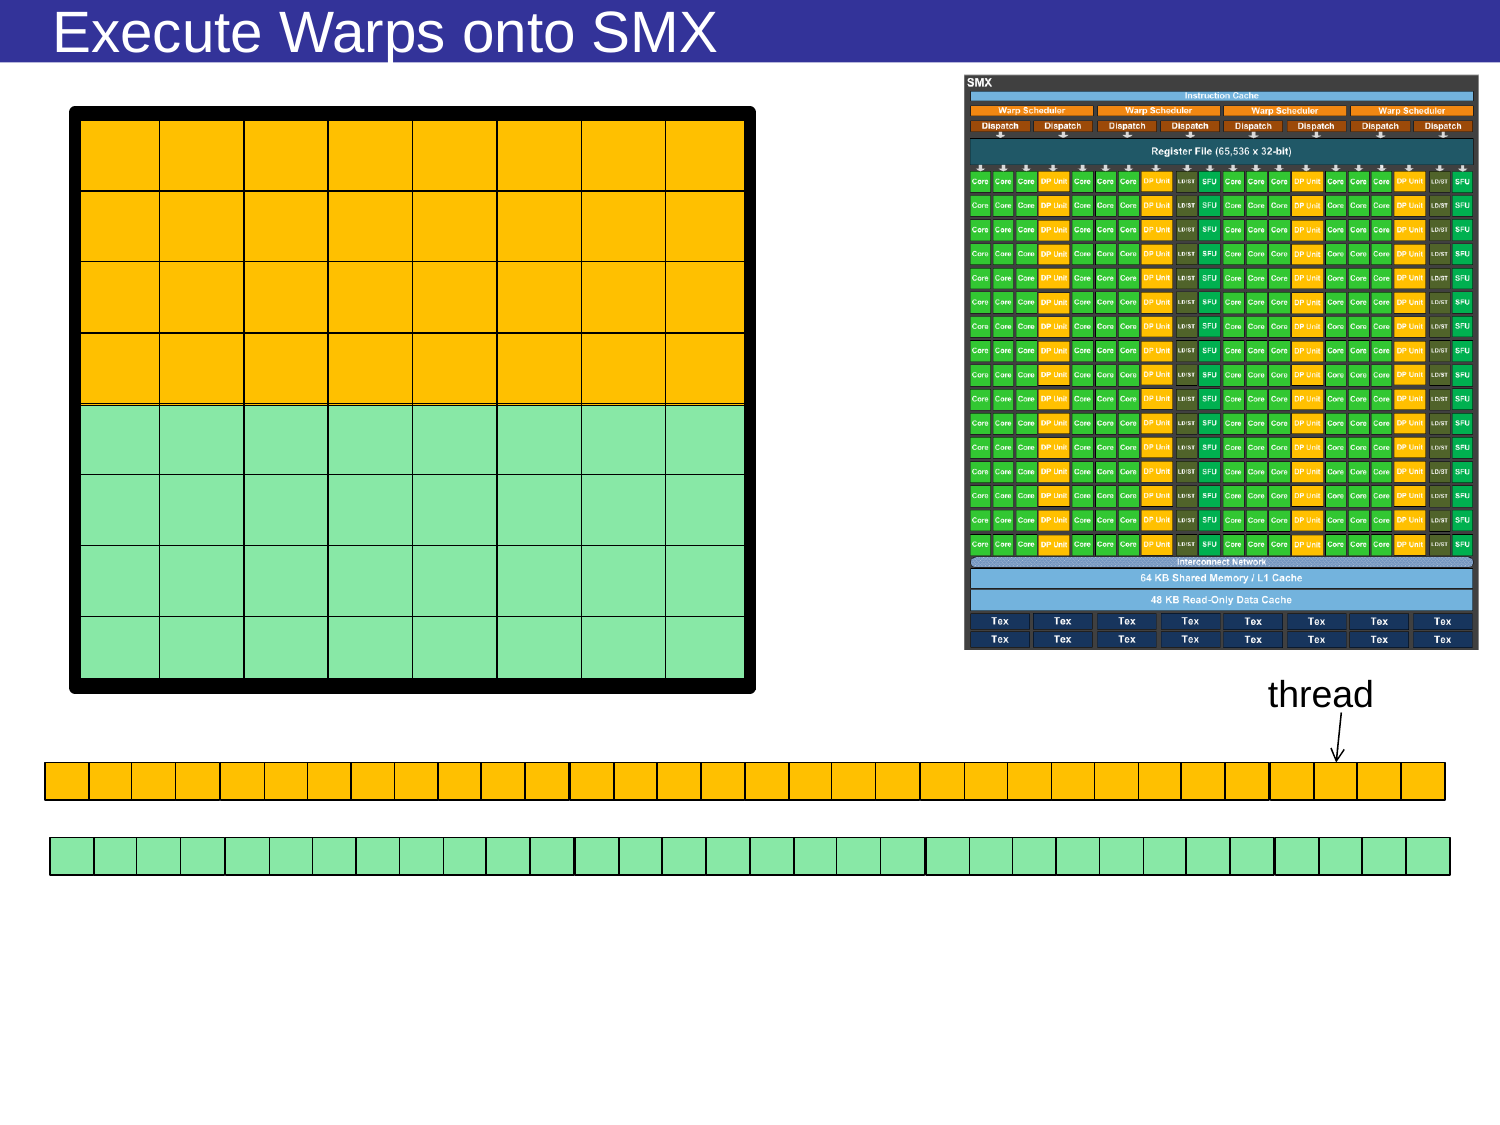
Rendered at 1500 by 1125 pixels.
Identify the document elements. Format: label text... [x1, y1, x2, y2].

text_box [74, 112, 751, 688]
picture [964, 74, 1479, 651]
title Execute Warps onto SMX [37, 7, 1426, 51]
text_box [49, 837, 1451, 876]
text_box thread [1253, 662, 1389, 723]
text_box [1335, 712, 1342, 763]
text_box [44, 762, 1446, 801]
